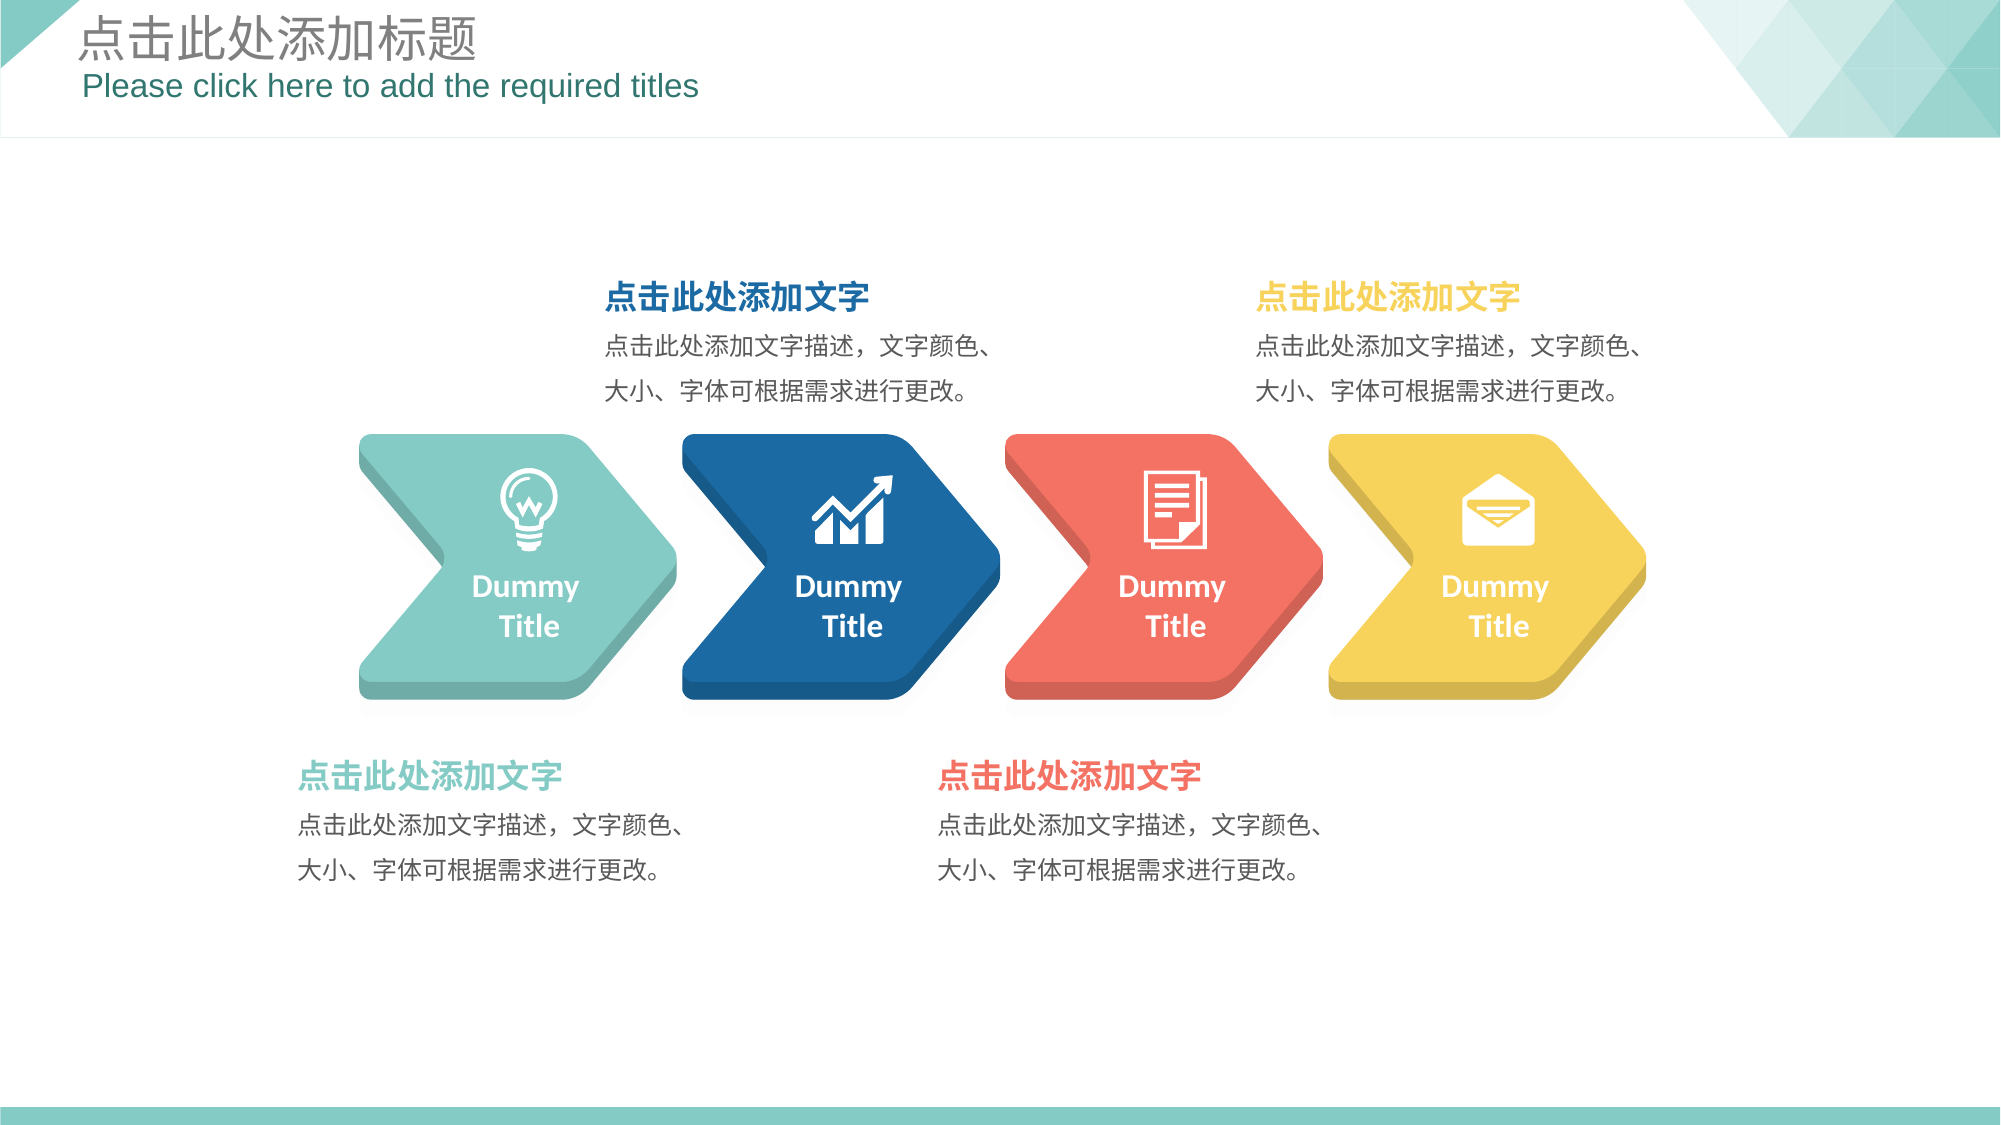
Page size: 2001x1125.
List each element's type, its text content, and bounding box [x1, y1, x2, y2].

text_box Please click here to add the required titles [67, 57, 716, 112]
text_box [357, 433, 679, 718]
text_box 点击此处添加标题 [62, 0, 636, 75]
text_box 点击此处添加文字 点击此处添加文字描述，文字颜色、大小、字体可根据需求进行更改。 [1240, 248, 1684, 413]
text_box 点击此处添加文字 点击此处添加文字描述，文字颜色、大小、字体可根据需求进行更改。 [282, 727, 726, 893]
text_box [1331, 433, 1649, 718]
text_box 点击此处添加文字 点击此处添加文字描述，文字颜色、大小、字体可根据需求进行更改。 [922, 727, 1366, 893]
text_box 点击此处添加文字 点击此处添加文字描述，文字颜色、大小、字体可根据需求进行更改。 [590, 248, 1033, 413]
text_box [680, 433, 1002, 718]
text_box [1004, 433, 1326, 718]
